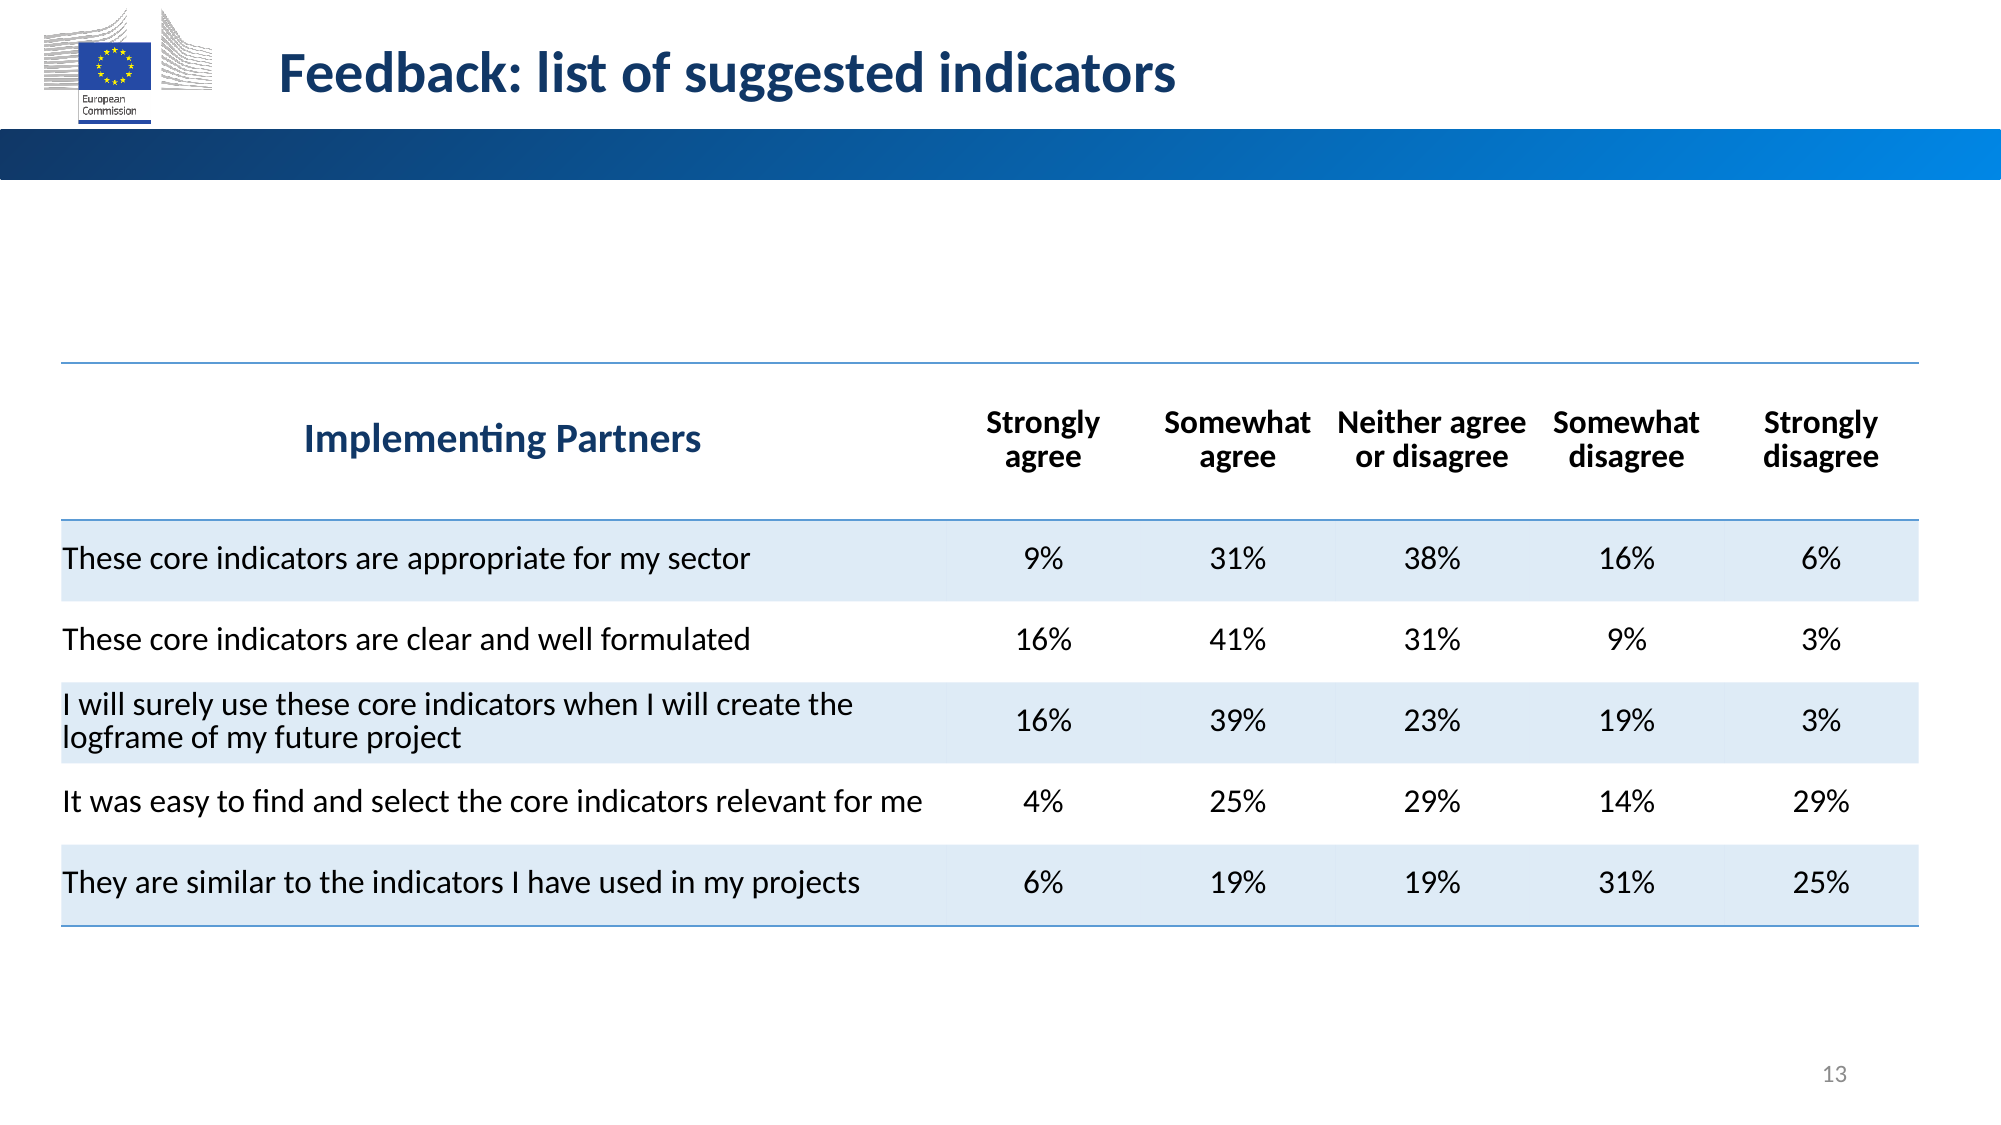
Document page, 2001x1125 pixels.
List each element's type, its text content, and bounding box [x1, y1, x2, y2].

table_cell 19% [1335, 845, 1530, 925]
text_box Feedback: list of suggested indicators [264, 27, 1690, 112]
table_cell 29% [1724, 763, 1919, 845]
table_cell 6% [1724, 521, 1919, 601]
table_cell 3% [1724, 601, 1919, 682]
table_cell 4% [946, 763, 1141, 845]
table_cell 39% [1141, 682, 1335, 763]
table_header Strongly agree [946, 364, 1141, 519]
table_cell 25% [1724, 845, 1919, 925]
table_cell I will surely use these core indicators when I will create the logframe of my future project [61, 682, 946, 763]
table_cell 41% [1141, 601, 1335, 682]
table_header Somewhat agree [1141, 364, 1335, 519]
table_cell 6% [946, 845, 1141, 925]
table_cell 19% [1530, 682, 1724, 763]
table_header Somewhat disagree [1530, 364, 1724, 519]
table_cell They are similar to the indicators I have used in my projects [61, 845, 946, 925]
table_cell 9% [1530, 601, 1724, 682]
table_cell 19% [1141, 845, 1335, 925]
table_cell 16% [1530, 521, 1724, 601]
table_cell 31% [1141, 521, 1335, 601]
picture [44, 8, 212, 124]
table_header Implementing Partners [61, 364, 946, 519]
table_cell It was easy to find and select the core indicators relevant for me [61, 763, 946, 845]
table_cell 31% [1335, 601, 1530, 682]
table_cell 38% [1335, 521, 1530, 601]
table_cell 16% [946, 682, 1141, 763]
table_cell 25% [1141, 763, 1335, 845]
table_cell 14% [1530, 763, 1724, 845]
table_cell These core indicators are appropriate for my sector [61, 521, 946, 601]
table_cell These core indicators are clear and well formulated [61, 601, 946, 682]
slide_number 13 [1412, 1042, 1863, 1103]
table_cell 31% [1530, 845, 1724, 925]
table_cell 16% [946, 601, 1141, 682]
table_header Neither agree or disagree [1335, 364, 1530, 519]
table_cell 3% [1724, 682, 1919, 763]
table_cell 23% [1335, 682, 1530, 763]
table_header Strongly disagree [1724, 364, 1919, 519]
table_cell 9% [946, 521, 1141, 601]
table_cell 29% [1335, 763, 1530, 845]
